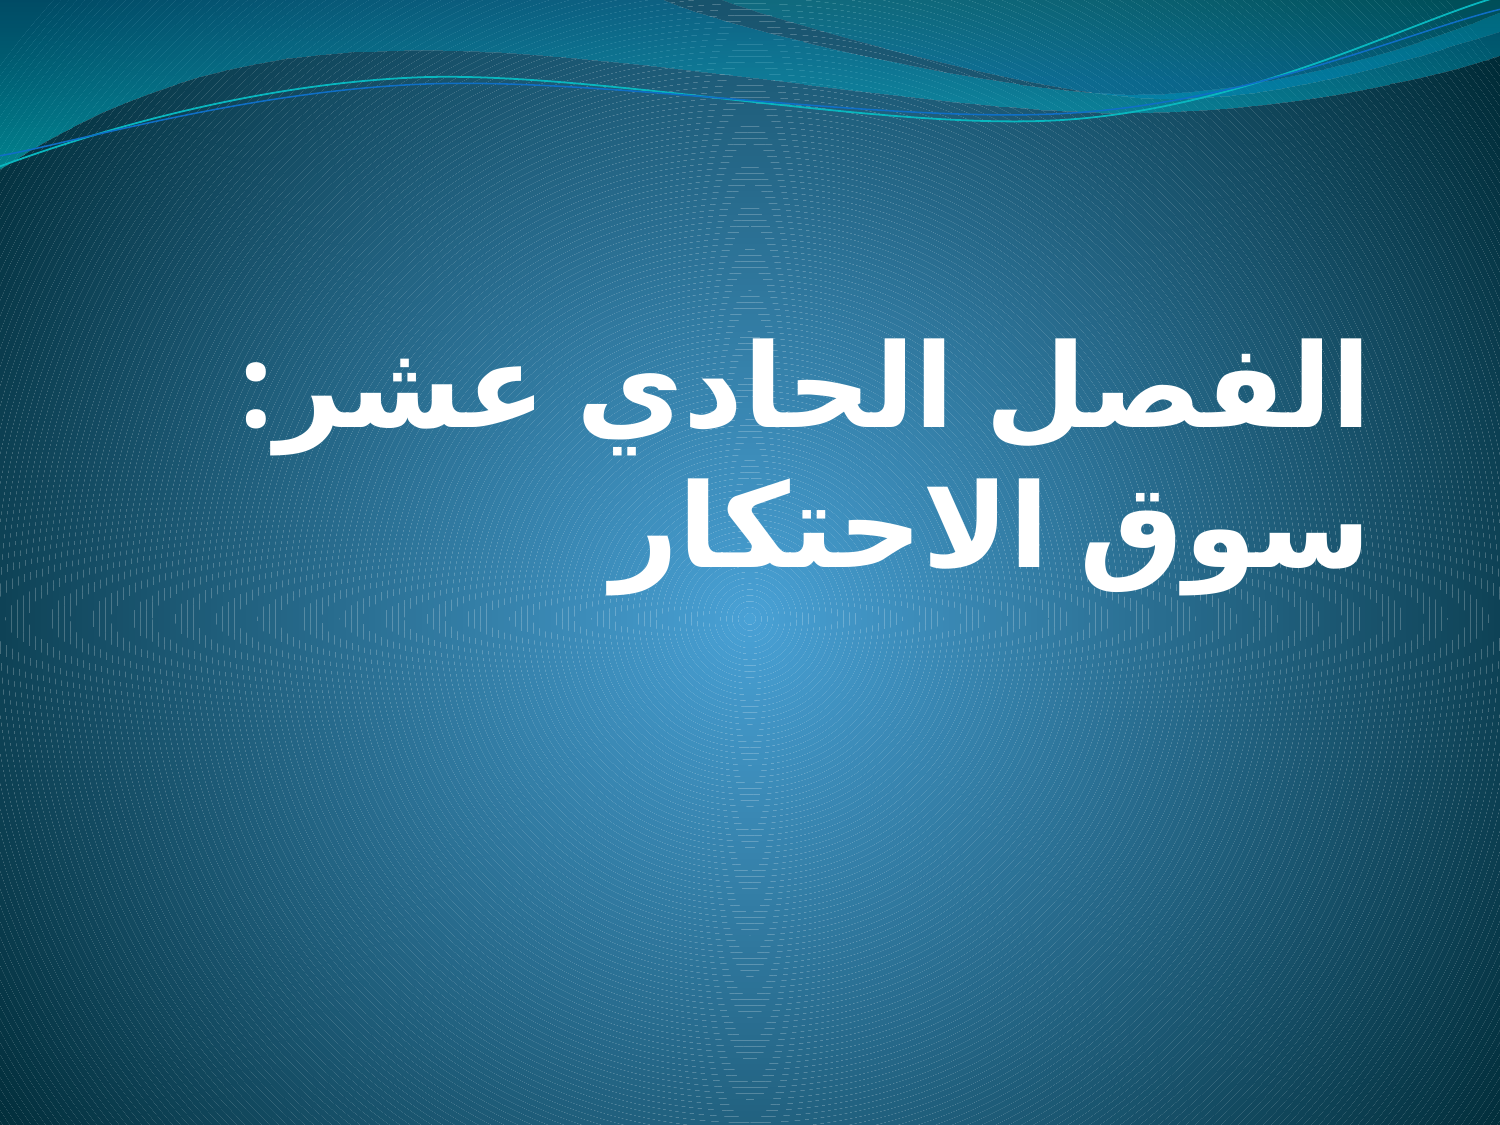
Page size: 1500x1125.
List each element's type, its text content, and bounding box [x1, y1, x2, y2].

title الفصل الحادي عشر: سوق الاحتكار [87, 290, 1376, 591]
